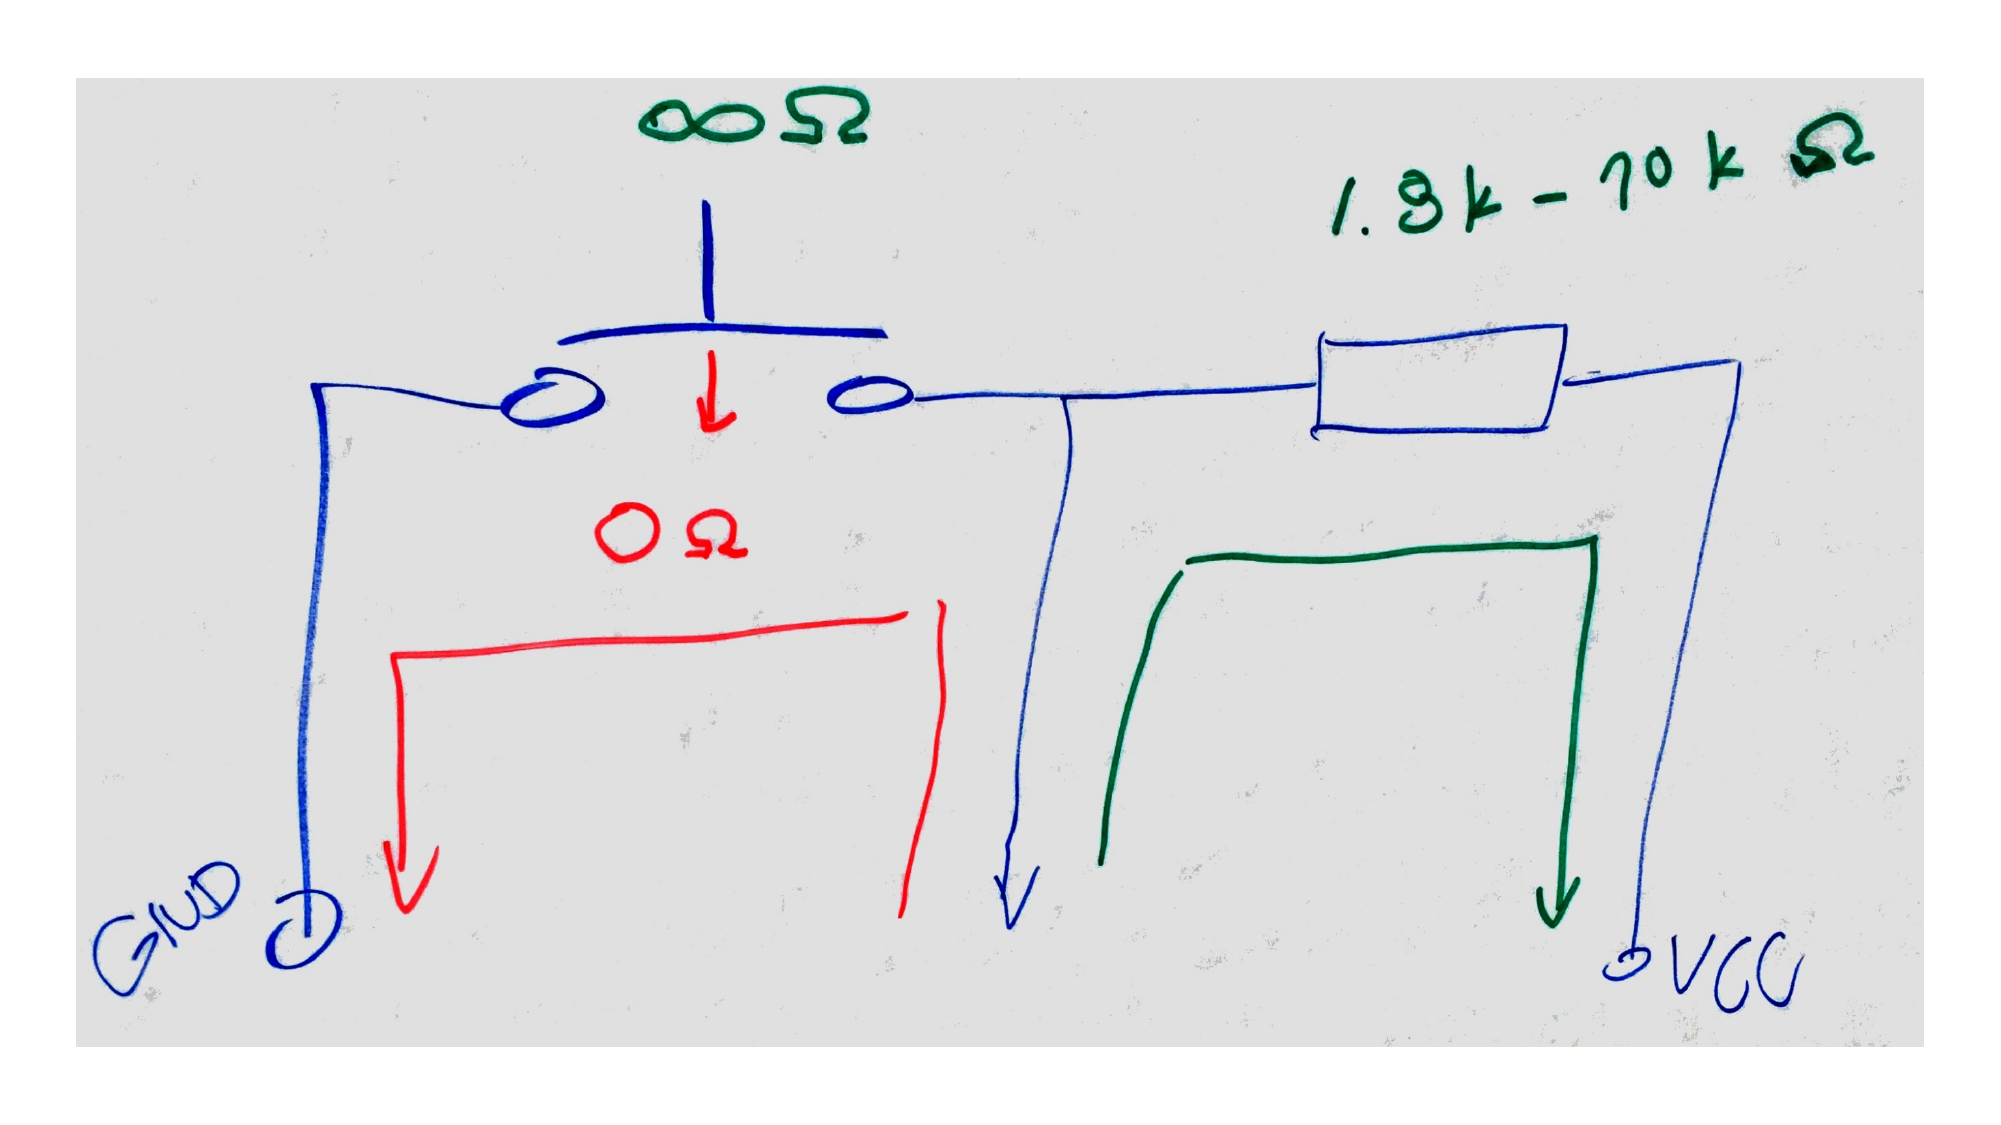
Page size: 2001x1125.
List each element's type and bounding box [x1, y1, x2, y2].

picture [76, 78, 1924, 1047]
